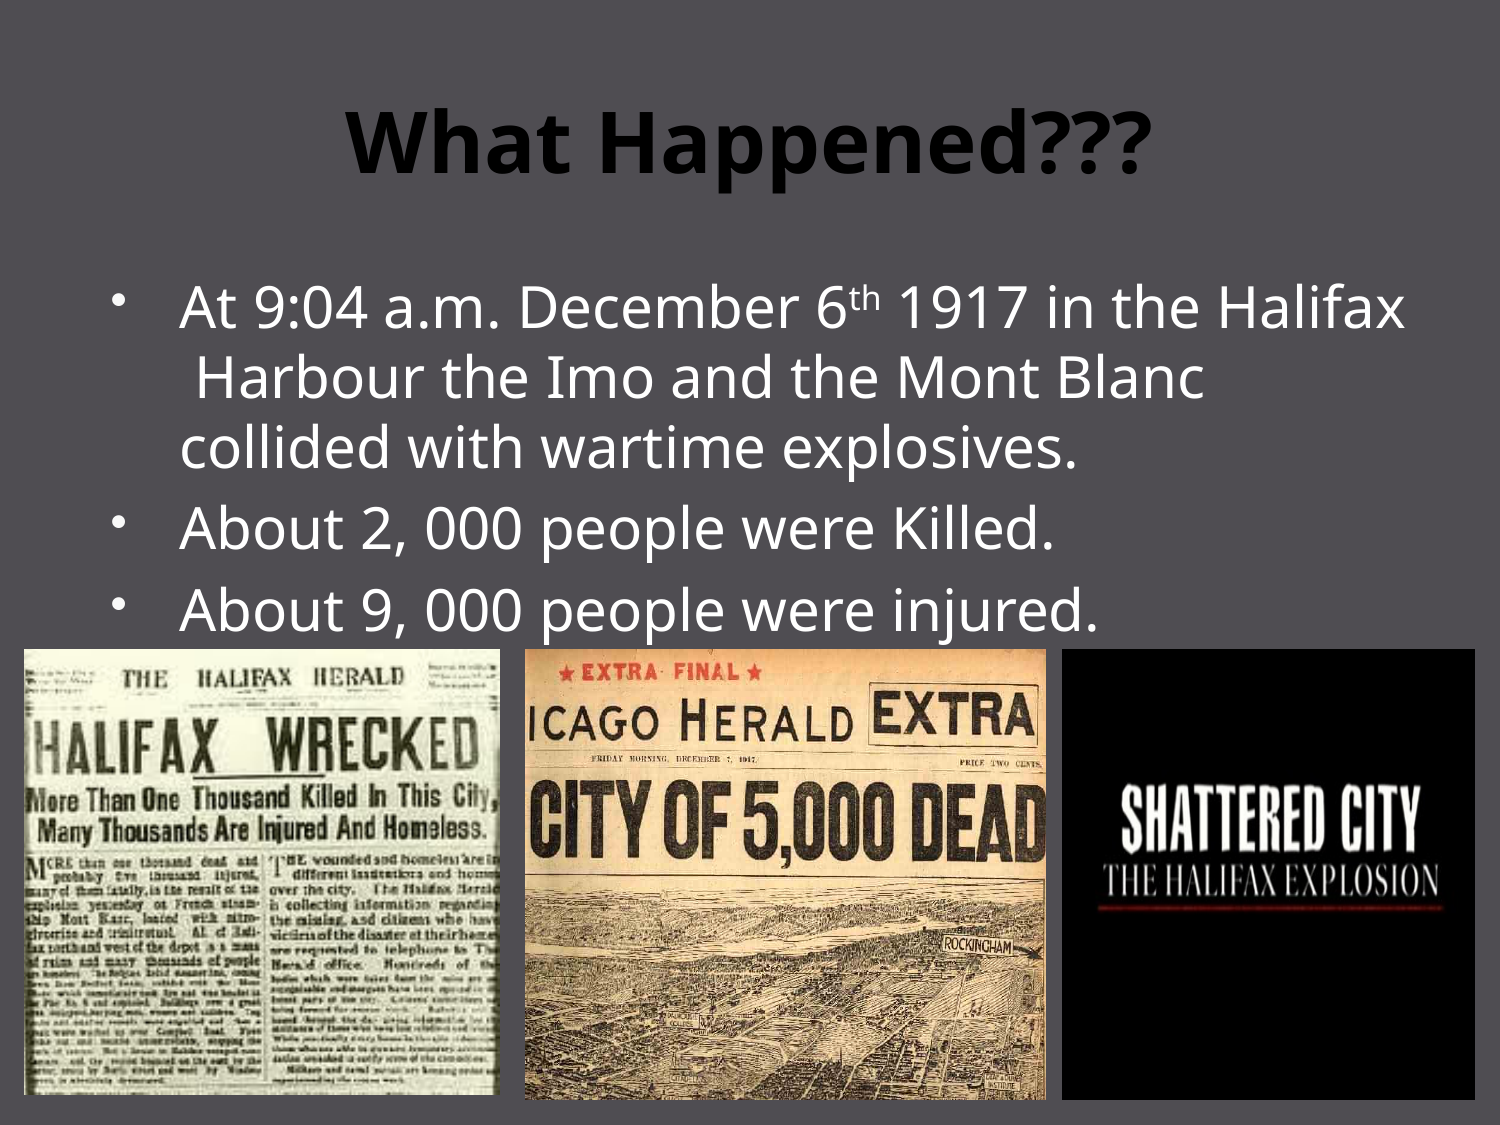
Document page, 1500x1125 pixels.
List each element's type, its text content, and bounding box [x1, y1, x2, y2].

title What Happened??? [75, 45, 1425, 233]
picture [24, 649, 501, 1096]
picture [524, 649, 1046, 1101]
picture [1062, 649, 1476, 1101]
list At 9:04 a.m. December 6th 1917 in the Halifax Harbour the Imo and the Mont Blanc collided with wartime explosives. About 2, 000 people were Killed. About 9, 000 people were injured. [75, 262, 1425, 662]
